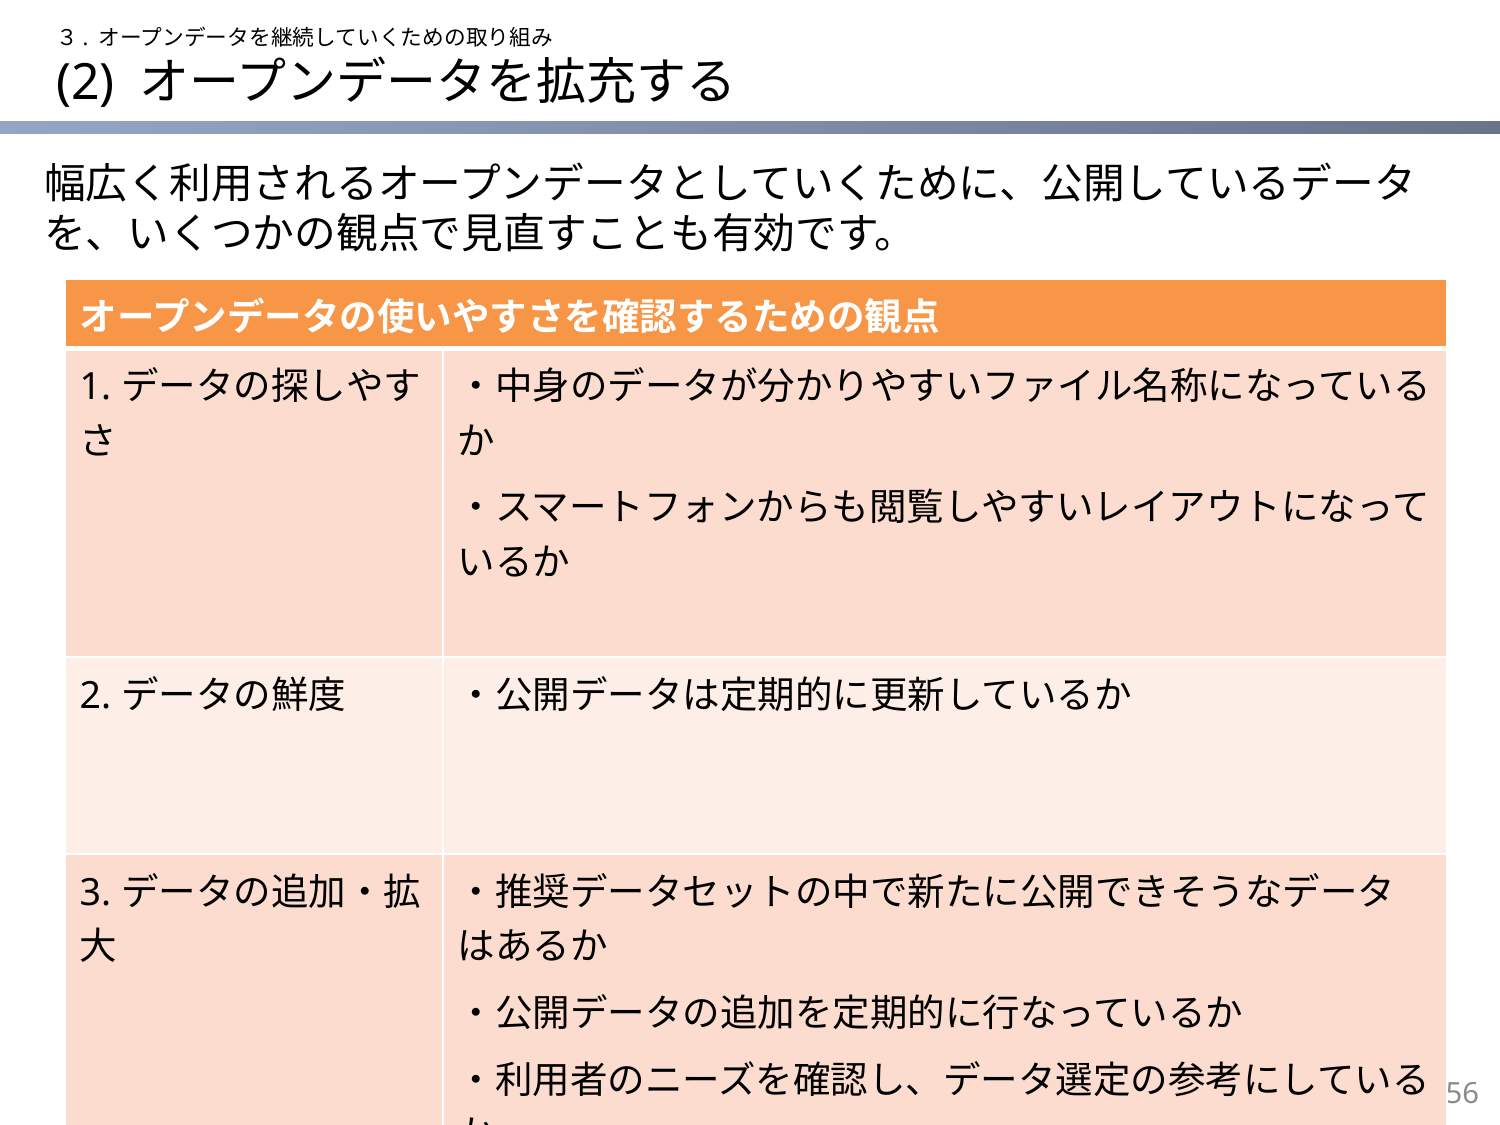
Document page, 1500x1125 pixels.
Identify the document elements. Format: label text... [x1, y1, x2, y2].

text_box 幅広く利用されるオープンデータとしていくために、公開しているデータを、いくつかの観点で見直すことも有効です。 [29, 148, 1471, 279]
table_cell 2.データの鮮度 [66, 658, 442, 853]
table_cell ・公開データは定期的に更新しているか [444, 658, 1446, 853]
slide_number 55 [1448, 1070, 1495, 1118]
text_box ３. オープンデータを継続していくための取り組み [41, 19, 1471, 58]
table_header オープンデータの使いやすさを確認するための観点 [66, 280, 1446, 346]
table_cell ・推奨データセットの中で新たに公開できそうなデータはあるか ・公開データの追加を定期的に行なっているか ・利用者のニーズを確認し、データ選定の参考にしているか [444, 855, 1446, 1125]
table_cell ・中身のデータが分かりやすいファイル名称になっているか ・スマートフォンからも閲覧しやすいレイアウトになっているか [444, 351, 1446, 656]
title (2) オープンデータを拡充する [41, 58, 1459, 119]
table_cell 1.データの探しやすさ [66, 351, 442, 656]
table_cell 3.データの追加・拡大 [66, 855, 442, 1125]
